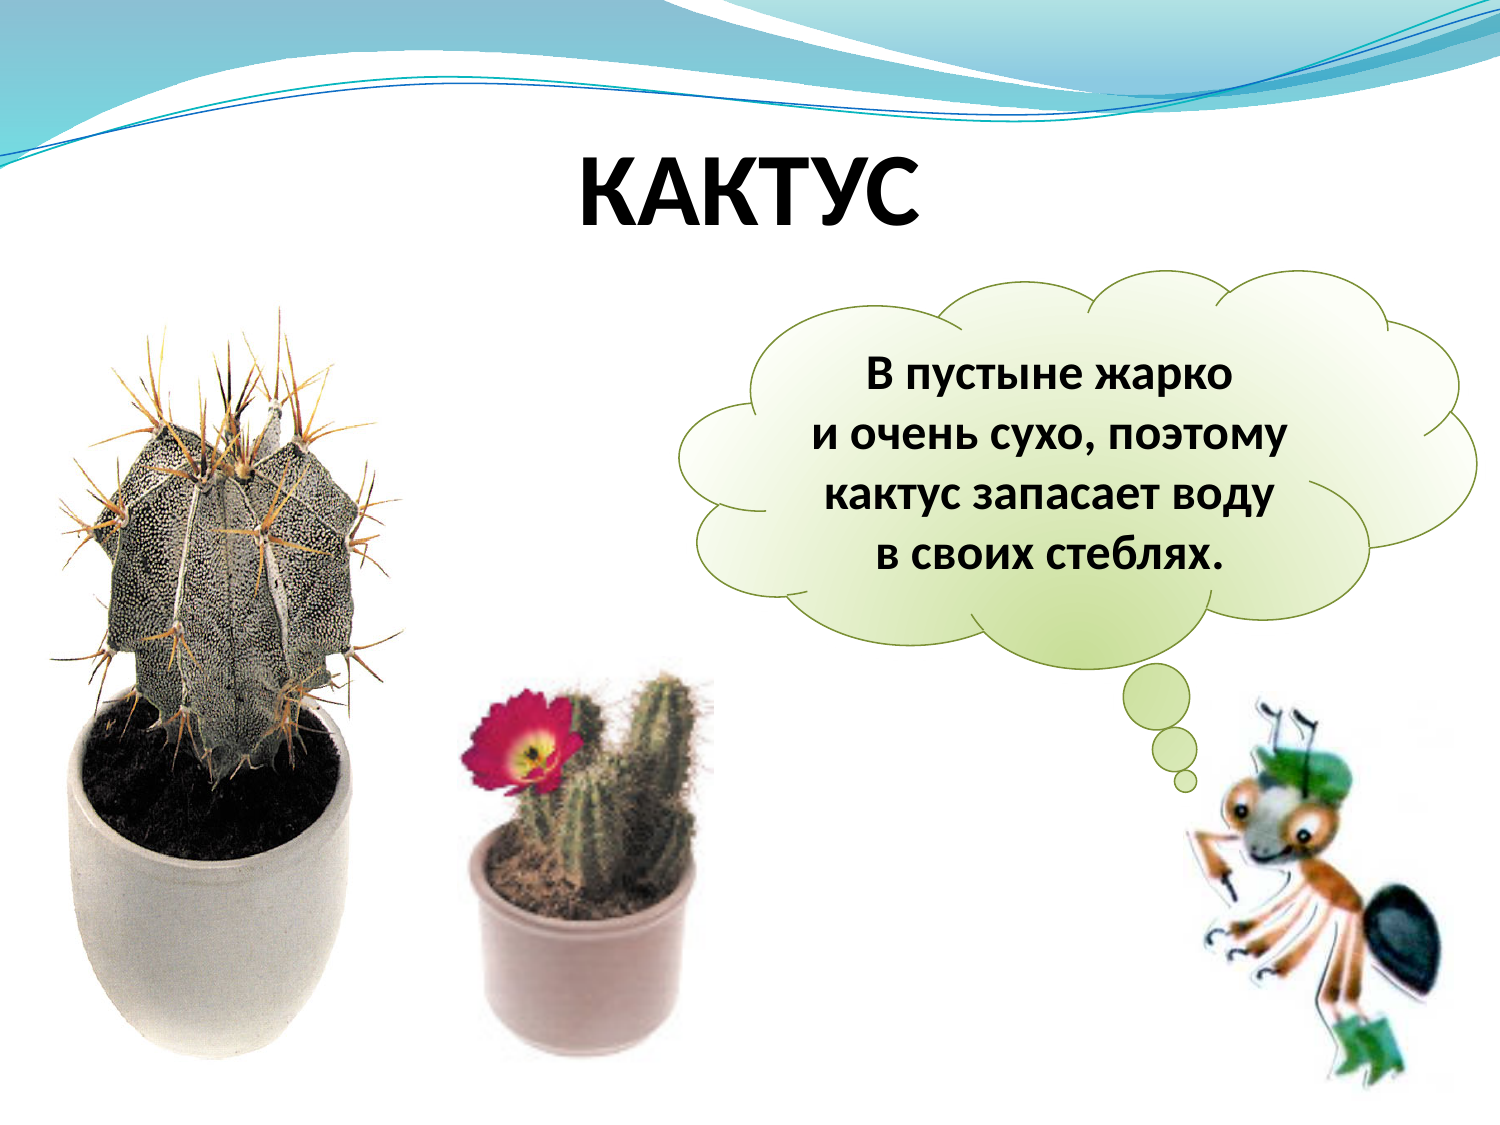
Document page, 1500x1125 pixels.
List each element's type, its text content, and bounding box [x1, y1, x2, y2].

title КАКТУС [0, 58, 1500, 247]
picture [456, 656, 714, 1077]
picture [1183, 691, 1454, 1102]
picture [34, 292, 408, 1083]
text_box В пустыне жарко и очень сухо, поэтому кактус запасает воду в своих стеблях. [678, 270, 1478, 671]
text_box В пустыне жарко и очень сухо, поэтому кактус запасает воду в своих стеблях. [1122, 662, 1190, 773]
